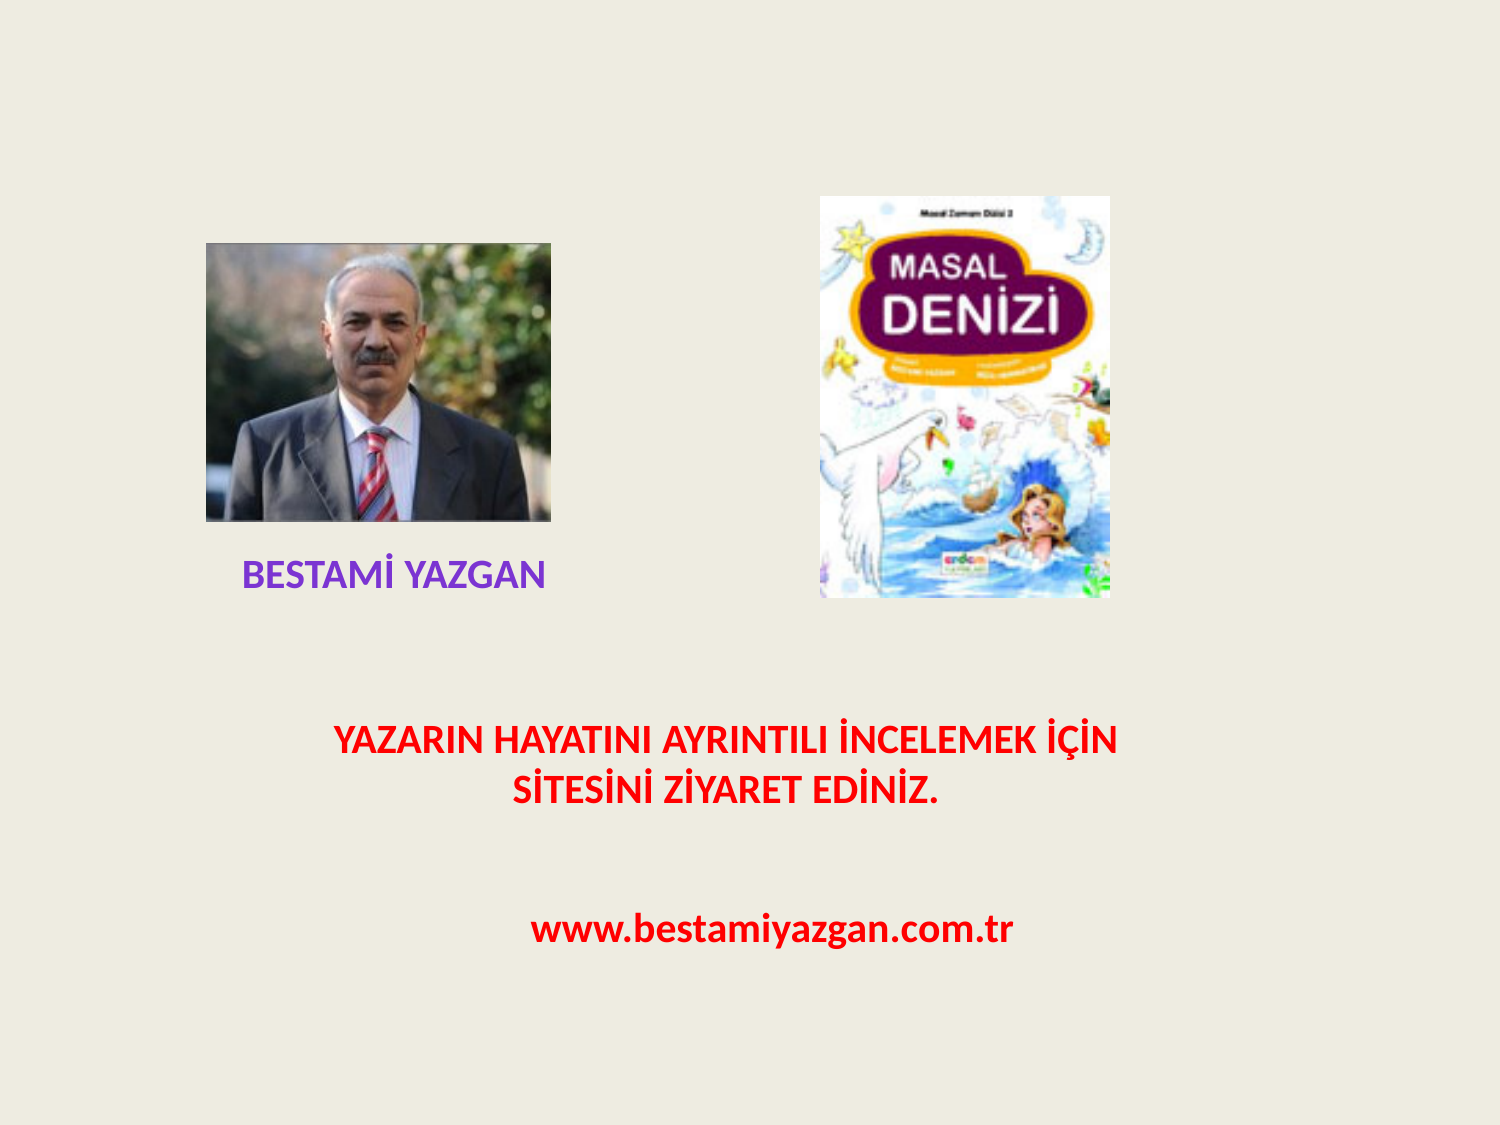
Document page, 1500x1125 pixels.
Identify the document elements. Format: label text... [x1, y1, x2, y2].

text_box BESTAMİ YAZGAN [135, 538, 653, 604]
text_box YAZARIN HAYATINI AYRINTILI İNCELEMEK İÇİN SİTESİNİ ZİYARET EDİNİZ. [289, 704, 1164, 820]
picture [206, 243, 551, 522]
picture [820, 196, 1110, 599]
text_box www.bestamiyazgan.com.tr [515, 893, 1030, 958]
